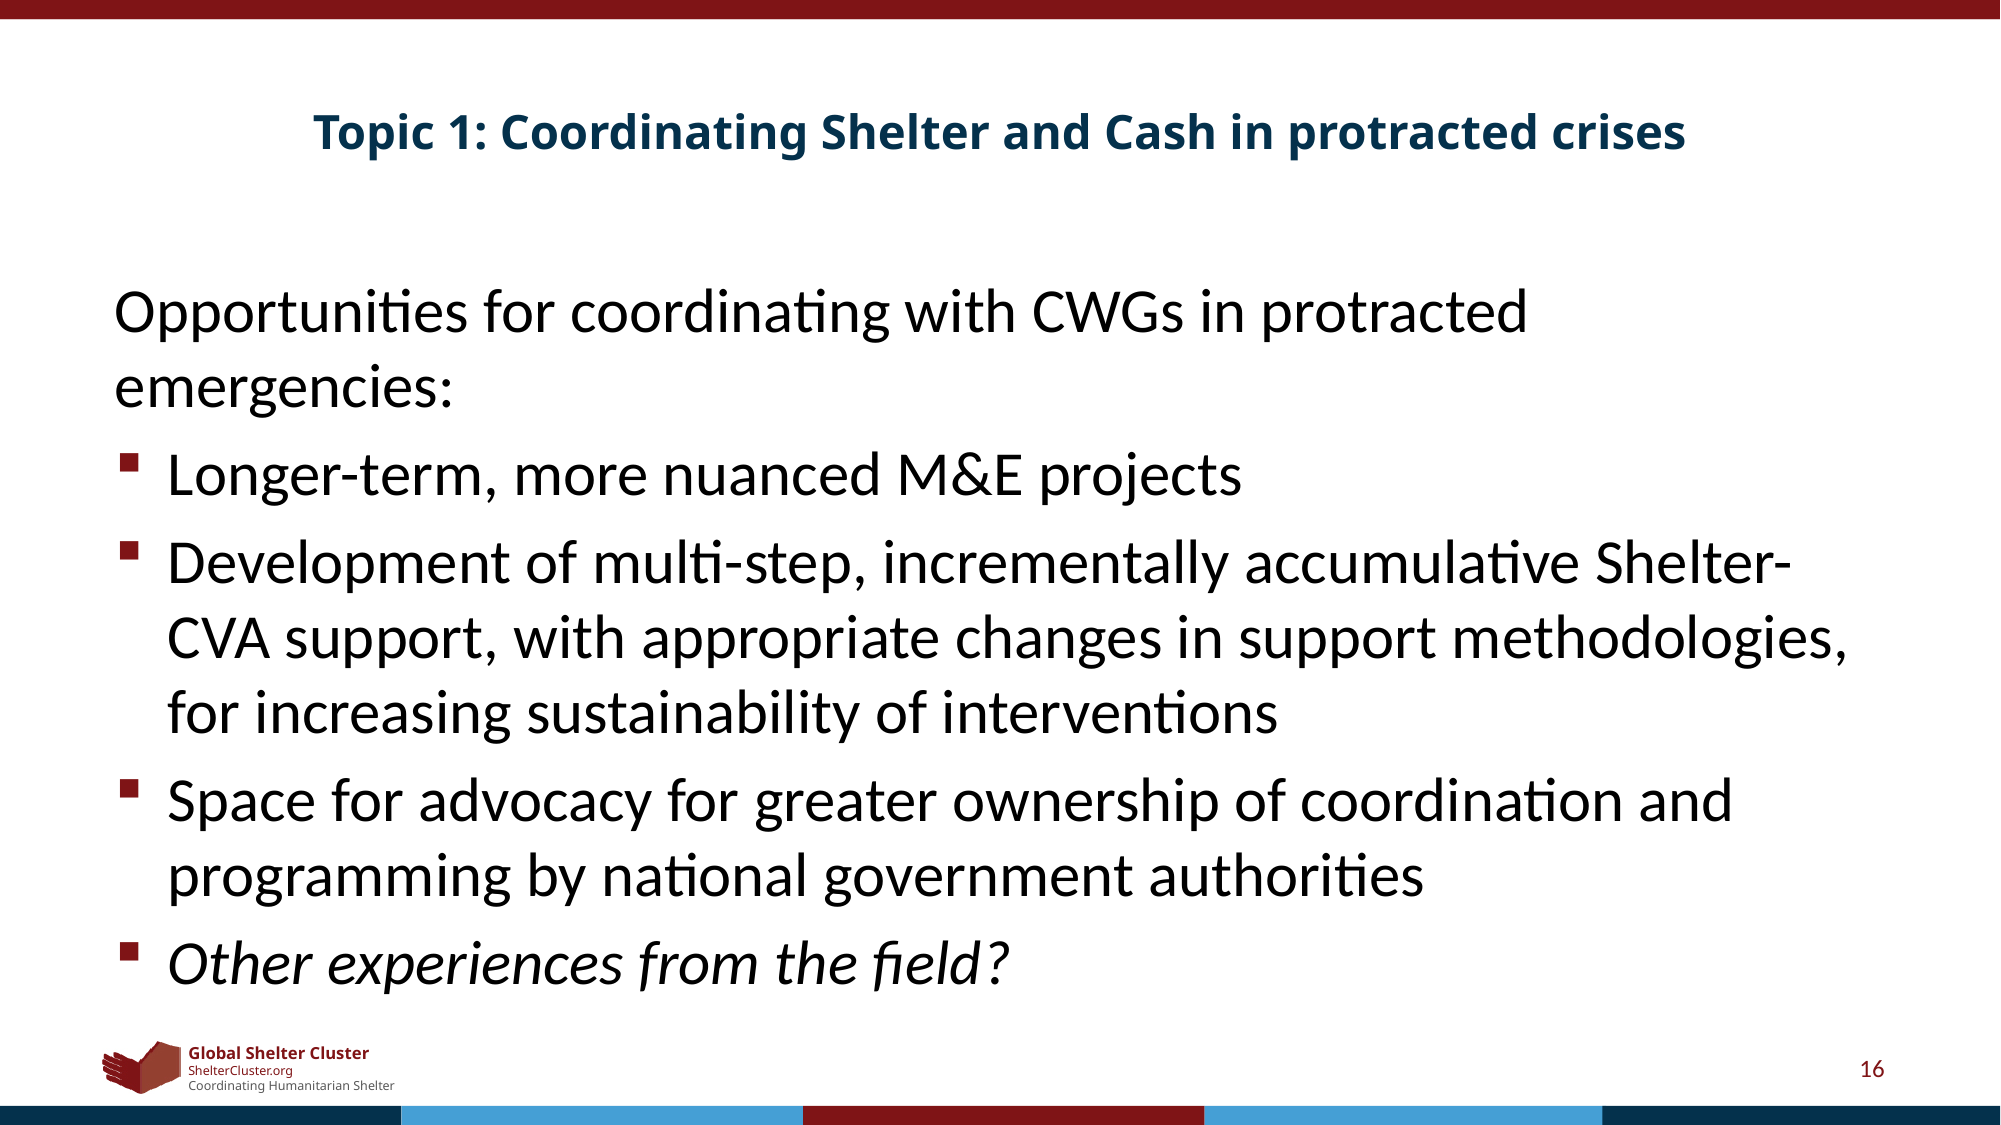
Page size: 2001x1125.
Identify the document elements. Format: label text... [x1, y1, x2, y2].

list Opportunities for coordinating with CWGs in protracted emergencies: Longer-term, more nuanced M&E projects Development of multi-step, incrementally accumulative Shelter-CVA support, with appropriate changes in support methodologies, for increasing sustainability of interventions Space for advocacy for greater ownership of coordination and programming by national government authorities Other experiences from the field? [99, 262, 1900, 1005]
slide_number 16 [1433, 1037, 1900, 1098]
picture [102, 1041, 181, 1094]
title Topic 1: Coordinating Shelter and Cash in protracted crises [99, 93, 1900, 262]
